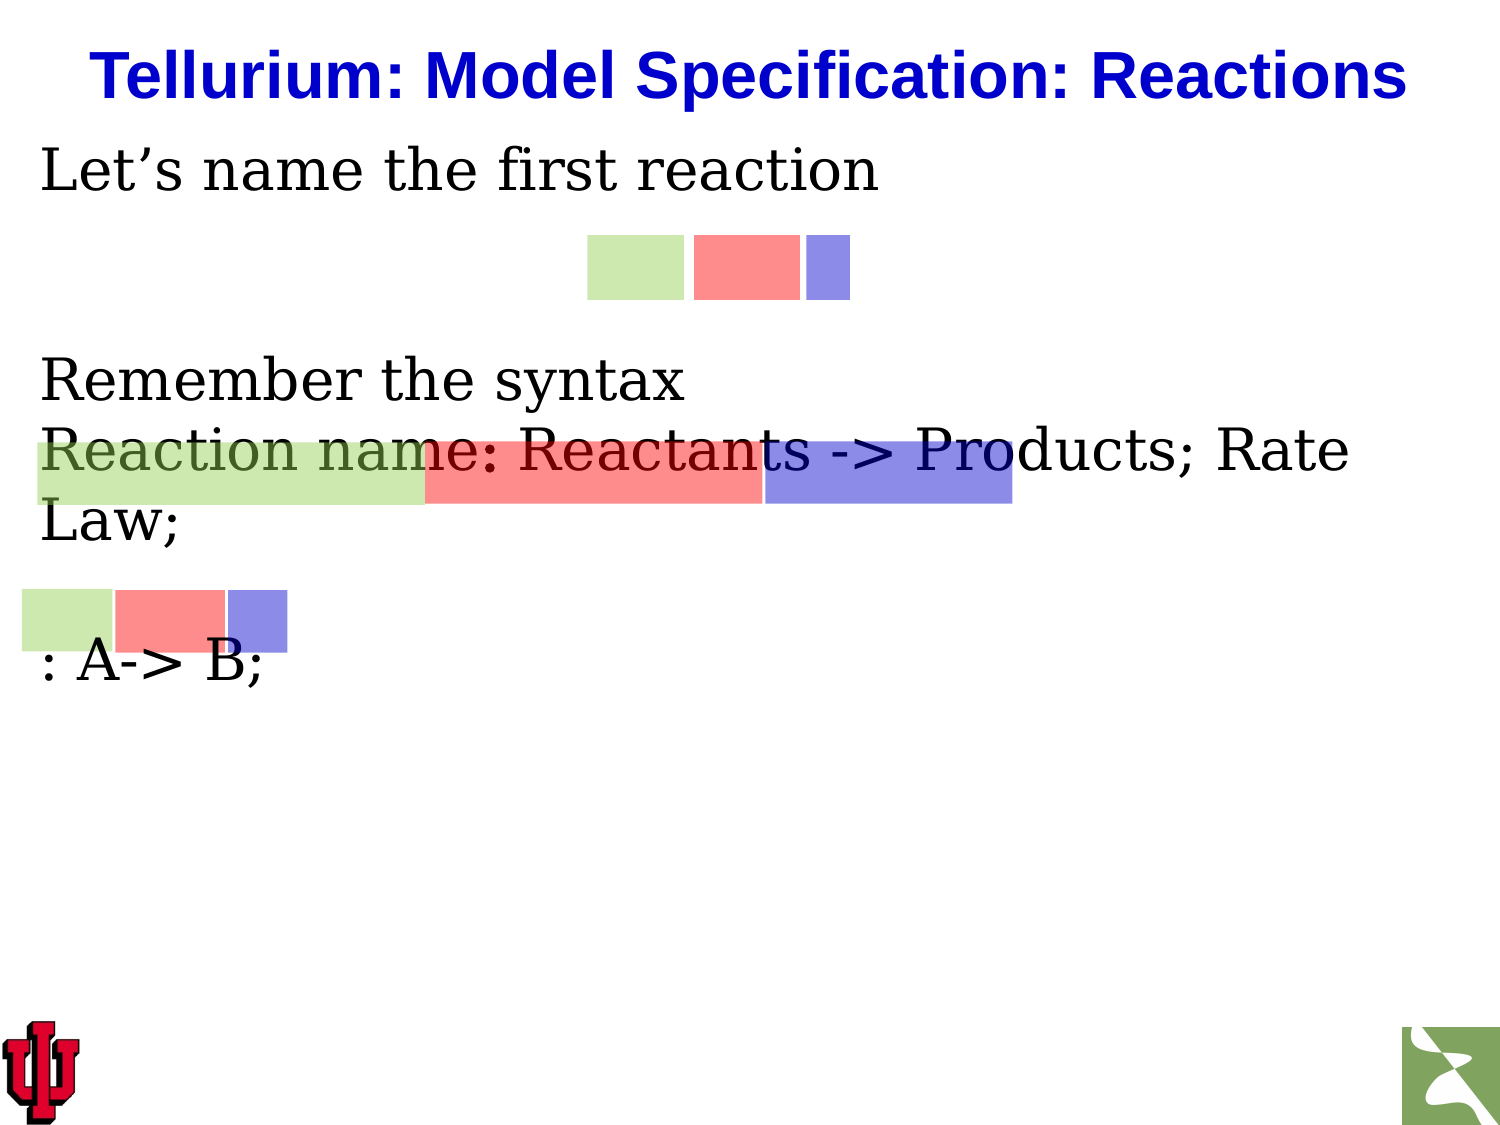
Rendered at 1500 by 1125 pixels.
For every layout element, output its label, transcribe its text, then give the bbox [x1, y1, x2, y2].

text_box [35, 440, 427, 507]
text_box [692, 233, 802, 302]
text_box [585, 233, 686, 302]
picture [0, 1020, 80, 1125]
text_box [423, 439, 763, 506]
title Tellurium: Model Specification: Reactions [0, 19, 1500, 112]
text_box [0, 112, 1500, 478]
picture [1402, 1027, 1500, 1125]
text_box [226, 588, 290, 655]
text_box [0, 556, 1500, 663]
text_box [804, 233, 852, 302]
text_box [763, 439, 1014, 506]
